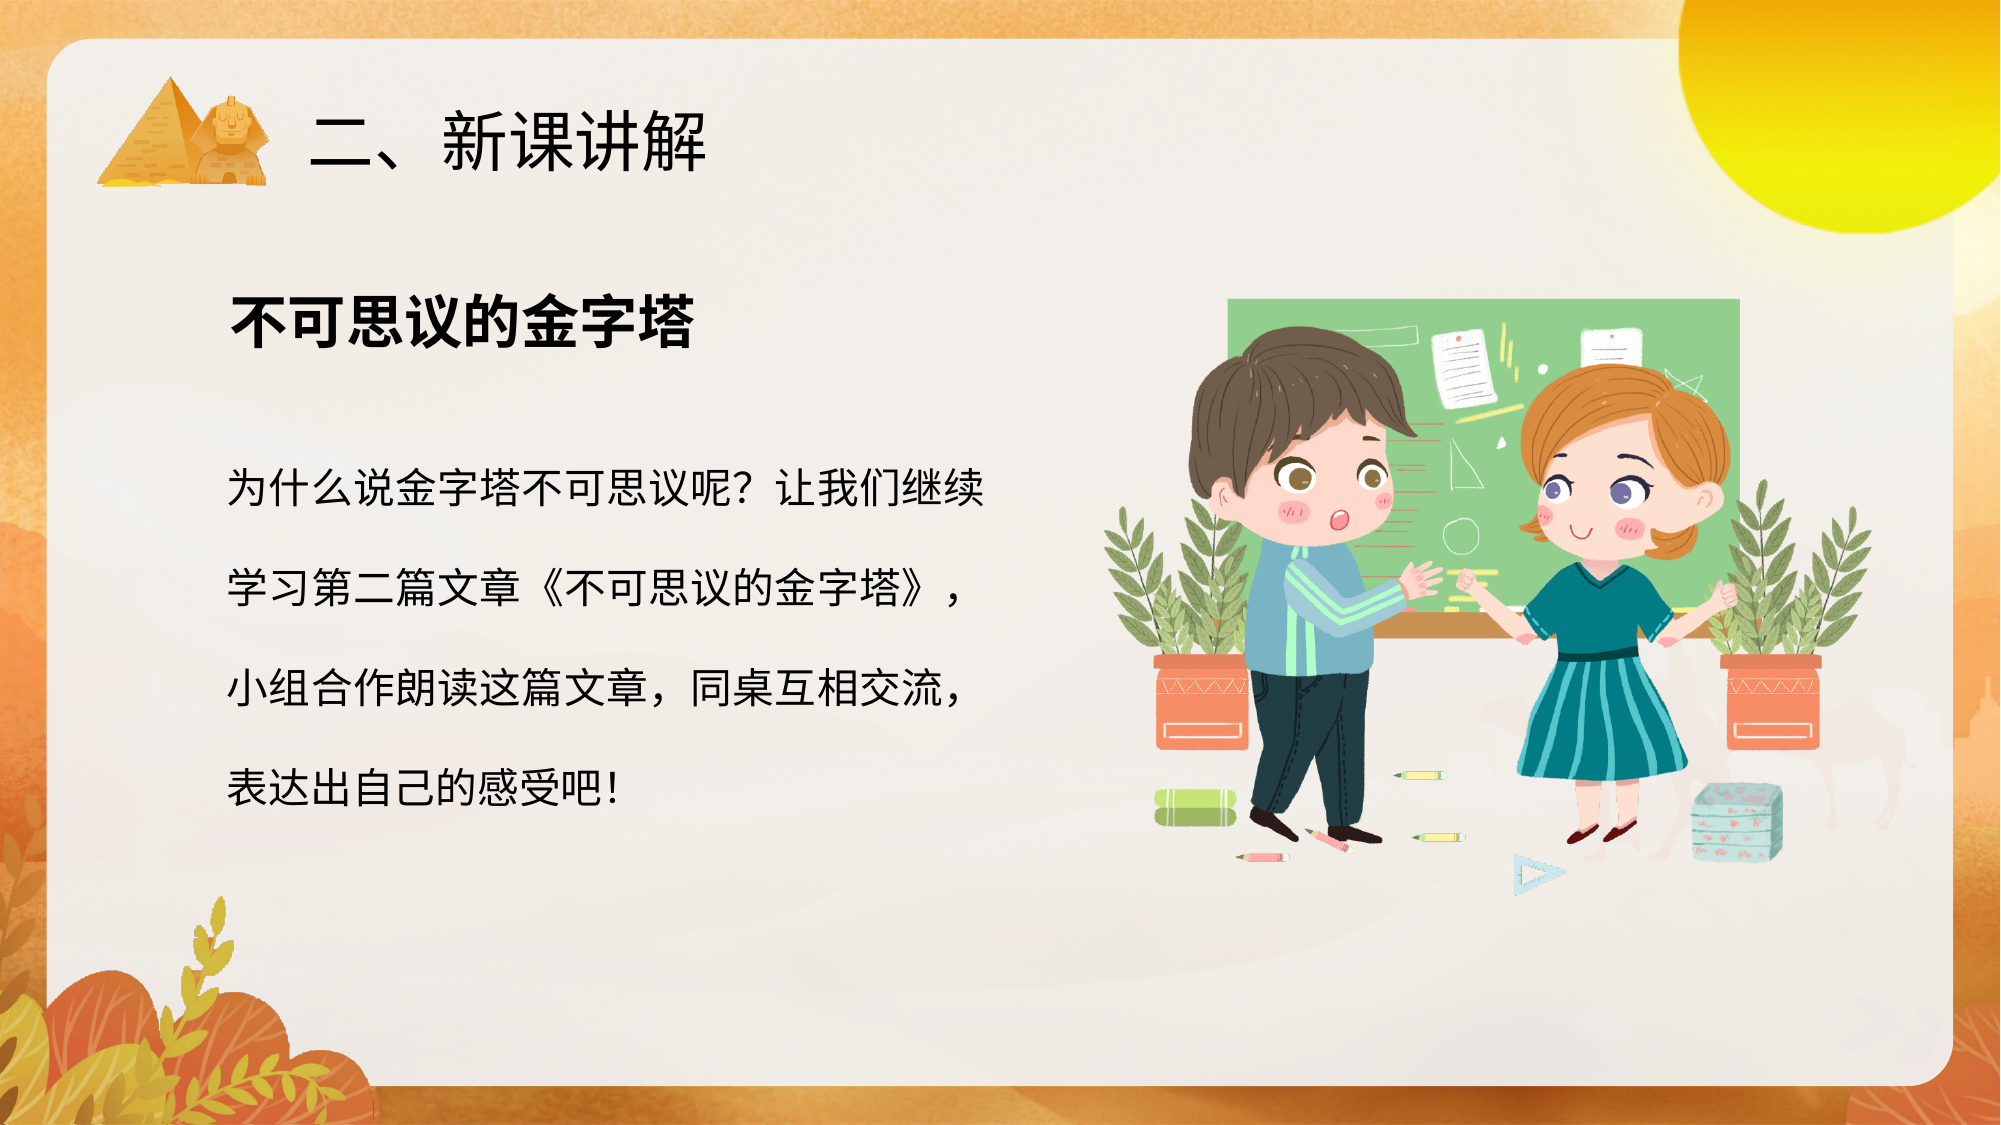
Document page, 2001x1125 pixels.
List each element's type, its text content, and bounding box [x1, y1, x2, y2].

text_box 不可思议的金字塔 [214, 278, 711, 363]
picture [0, 0, 2001, 1125]
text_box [84, 51, 726, 199]
text_box 为什么说金字塔不可思议呢？让我们继续学习第二篇文章《不可思议的金字塔》，小组合作朗读这篇文章，同桌互相交流，表达出自己的感受吧！ [212, 404, 1000, 820]
